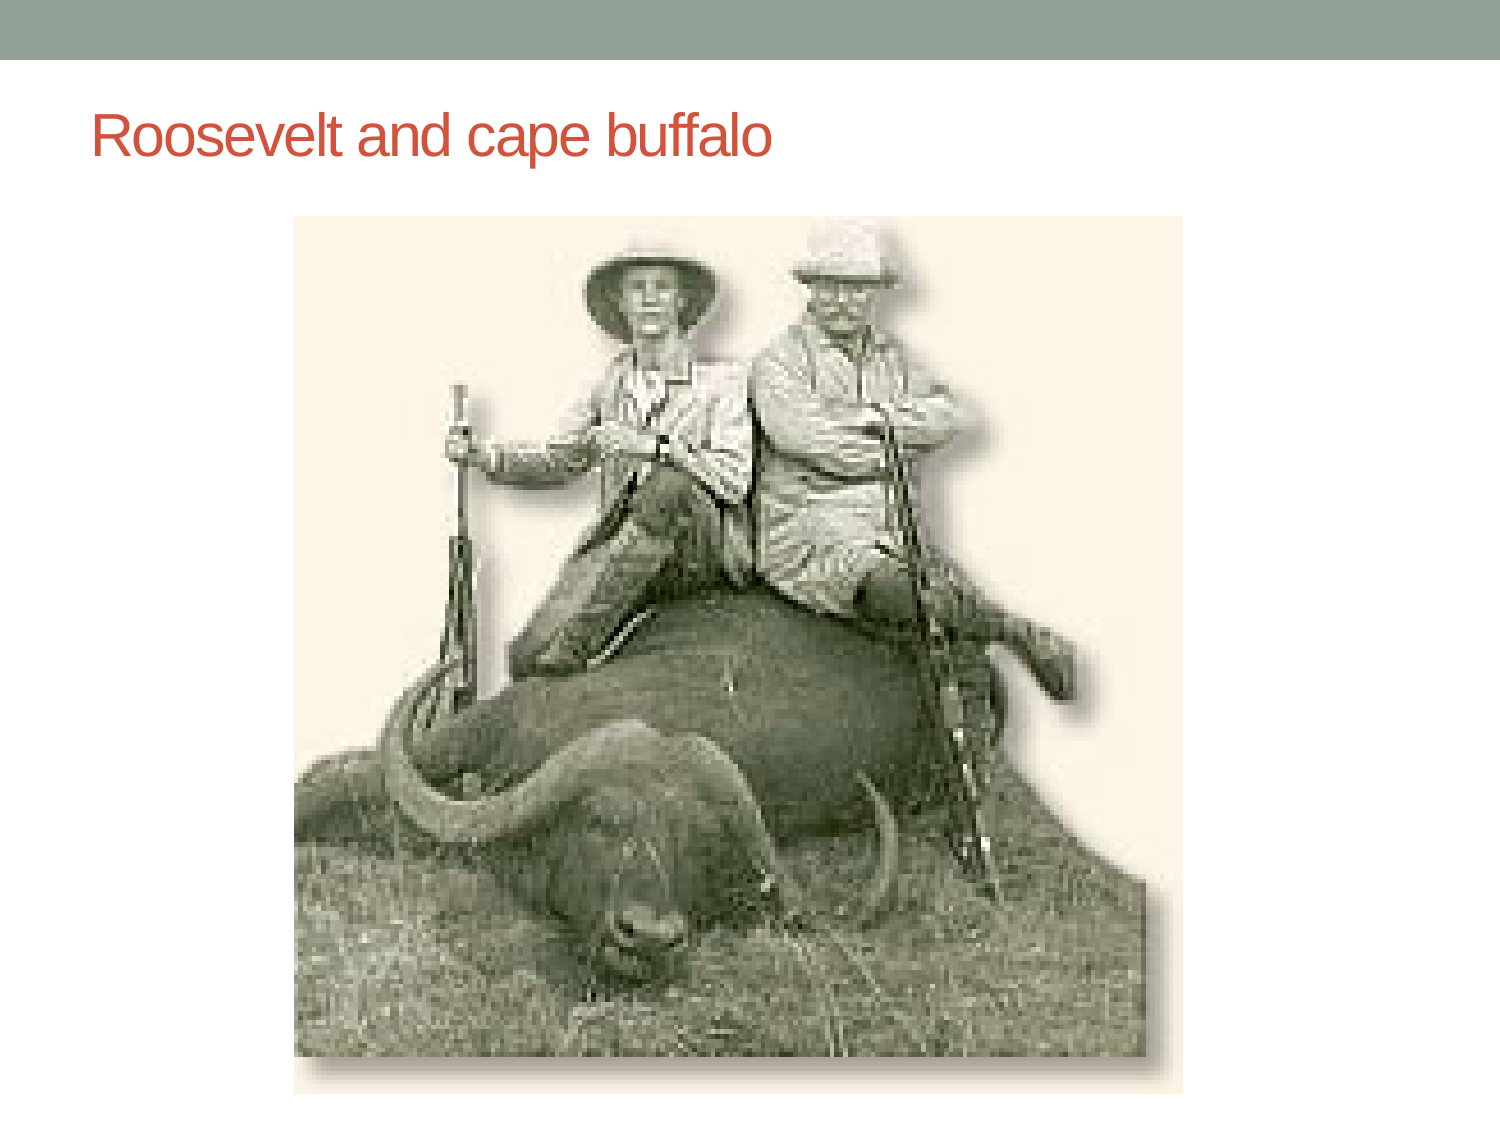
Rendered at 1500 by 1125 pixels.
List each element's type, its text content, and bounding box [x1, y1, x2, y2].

title Roosevelt and cape buffalo [75, 87, 1425, 250]
picture [294, 215, 1183, 1094]
